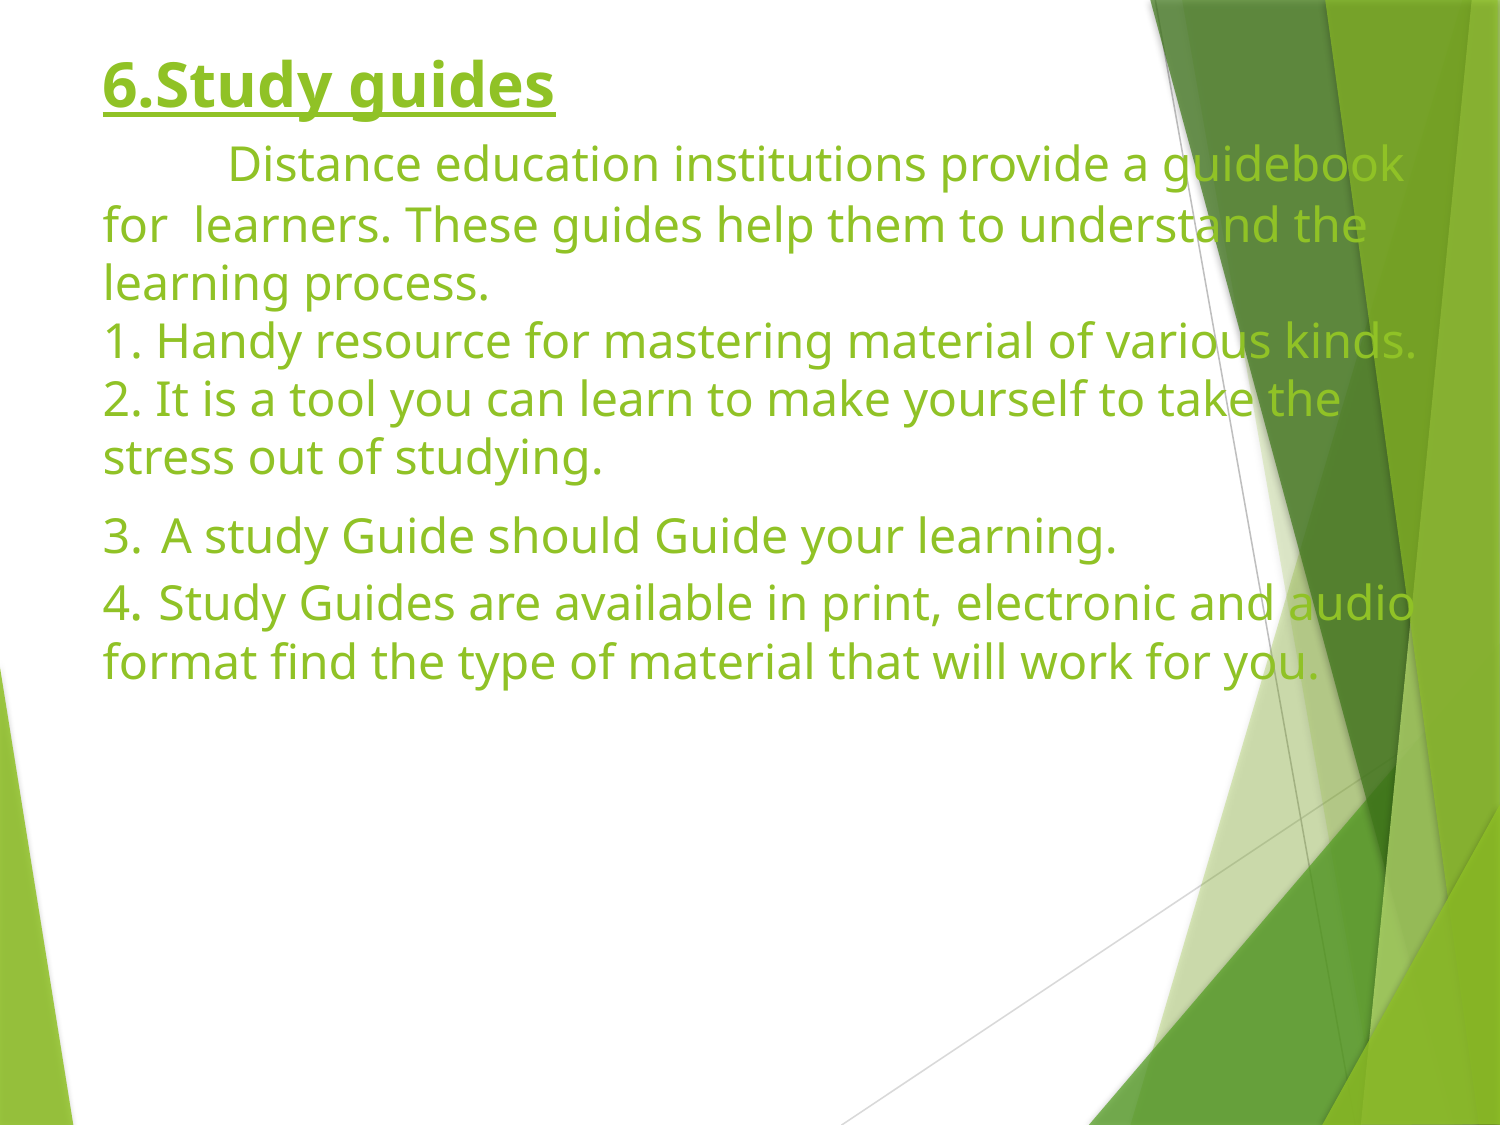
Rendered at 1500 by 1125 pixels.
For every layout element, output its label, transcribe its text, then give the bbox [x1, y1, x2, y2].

title 6.Study guides Distance education institutions provide a guidebook for learners. These guides help them to understand the learning process. 1. Handy resource for mastering material of various kinds. 2. It is a tool you can learn to make yourself to take the stress out of studying. 3. A study Guide should Guide your learning. 4. Study Guides are available in print, electronic and audio format find the type of material that will work for you. [87, 37, 1438, 963]
